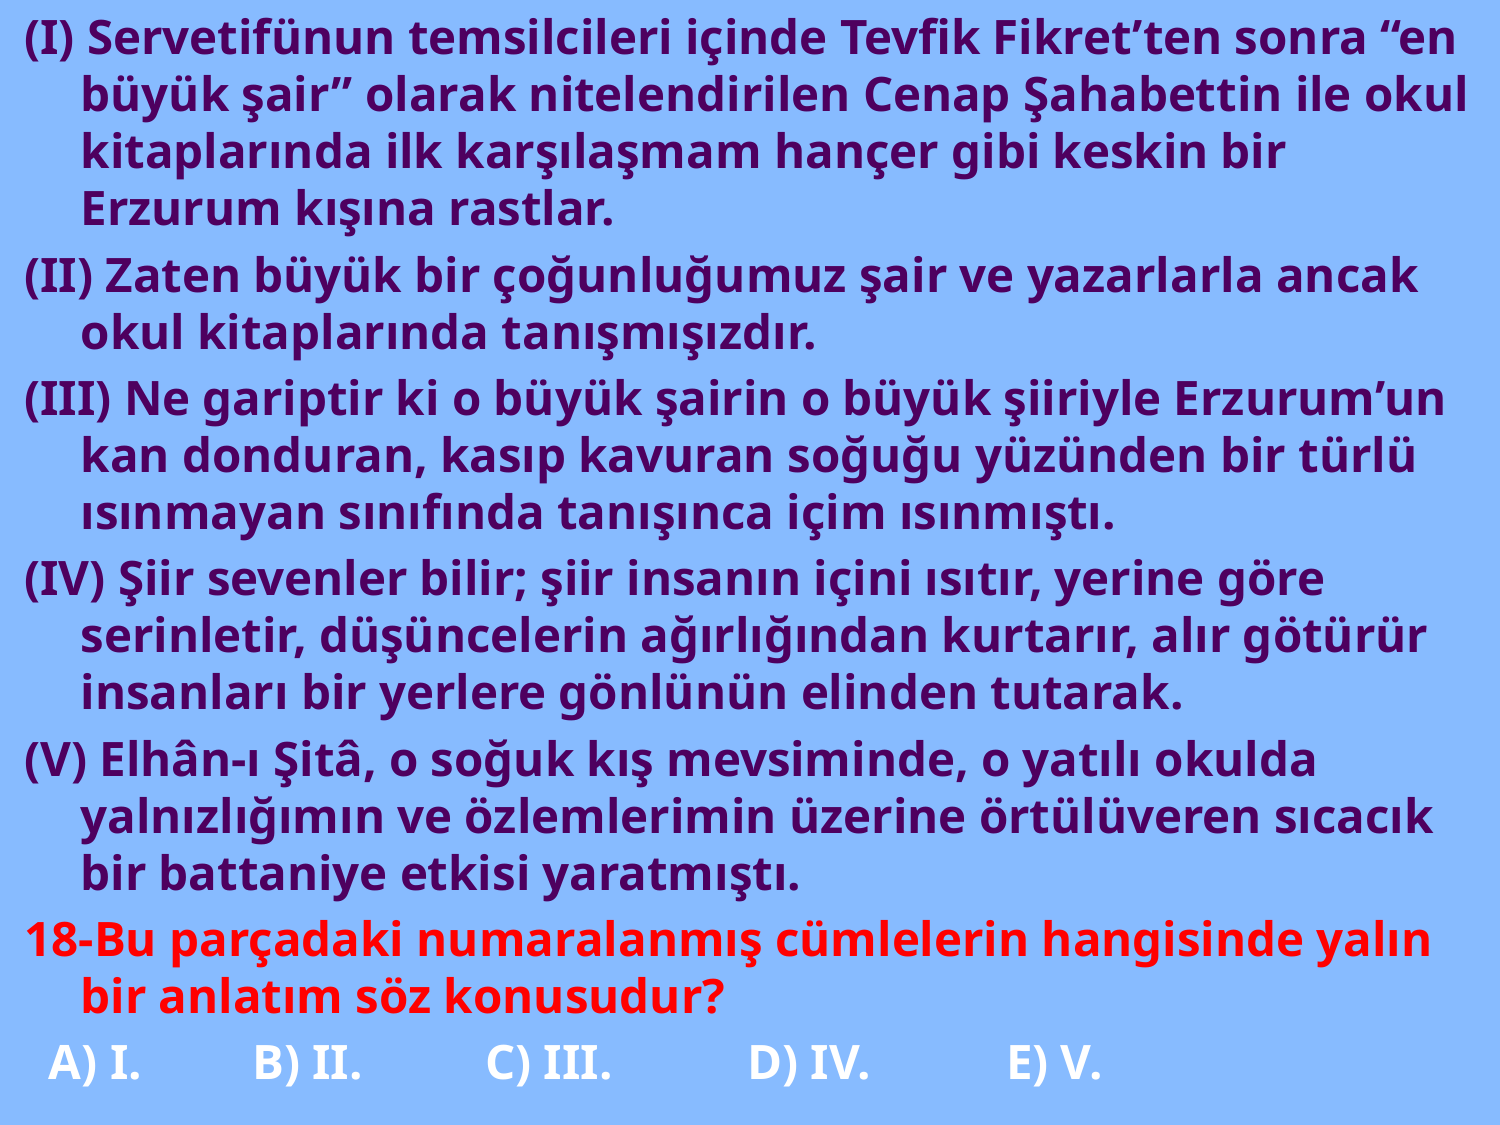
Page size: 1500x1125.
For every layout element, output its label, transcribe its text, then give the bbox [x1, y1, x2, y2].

list (I) Servetifünun temsilcileri içinde Tevfik Fikret’ten sonra “en büyük şair” olarak nitelendirilen Cenap Şahabettin ile okul kitaplarında ilk karşılaşmam hançer gibi keskin bir Erzurum kışına rastlar. (II) Zaten büyük bir çoğunluğumuz şair ve yazarlarla ancak okul kitaplarında tanışmışızdır. (III) Ne gariptir ki o büyük şairin o büyük şiiriyle Erzurum’un kan donduran, kasıp kavuran soğuğu yüzünden bir türlü ısınmayan sınıfında tanışınca içim ısınmıştı. (IV) Şiir sevenler bilir; şiir insanın içini ısıtır, yerine göre serinletir, düşüncelerin ağırlığından kurtarır, alır götürür insanları bir yerlere gönlünün elinden tutarak. (V) Elhân-ı Şitâ, o soğuk kış mevsiminde, o yatılı okulda yalnızlığımın ve özlemlerimin üzerine örtülüveren sıcacık bir battaniye etkisi yaratmıştı. 18-Bu parçadaki numaralanmış cümlelerin hangisinde yalın bir anlatım söz konusudur? A) I. B) II. C) III. D) IV. E) V. [0, 0, 1500, 1125]
